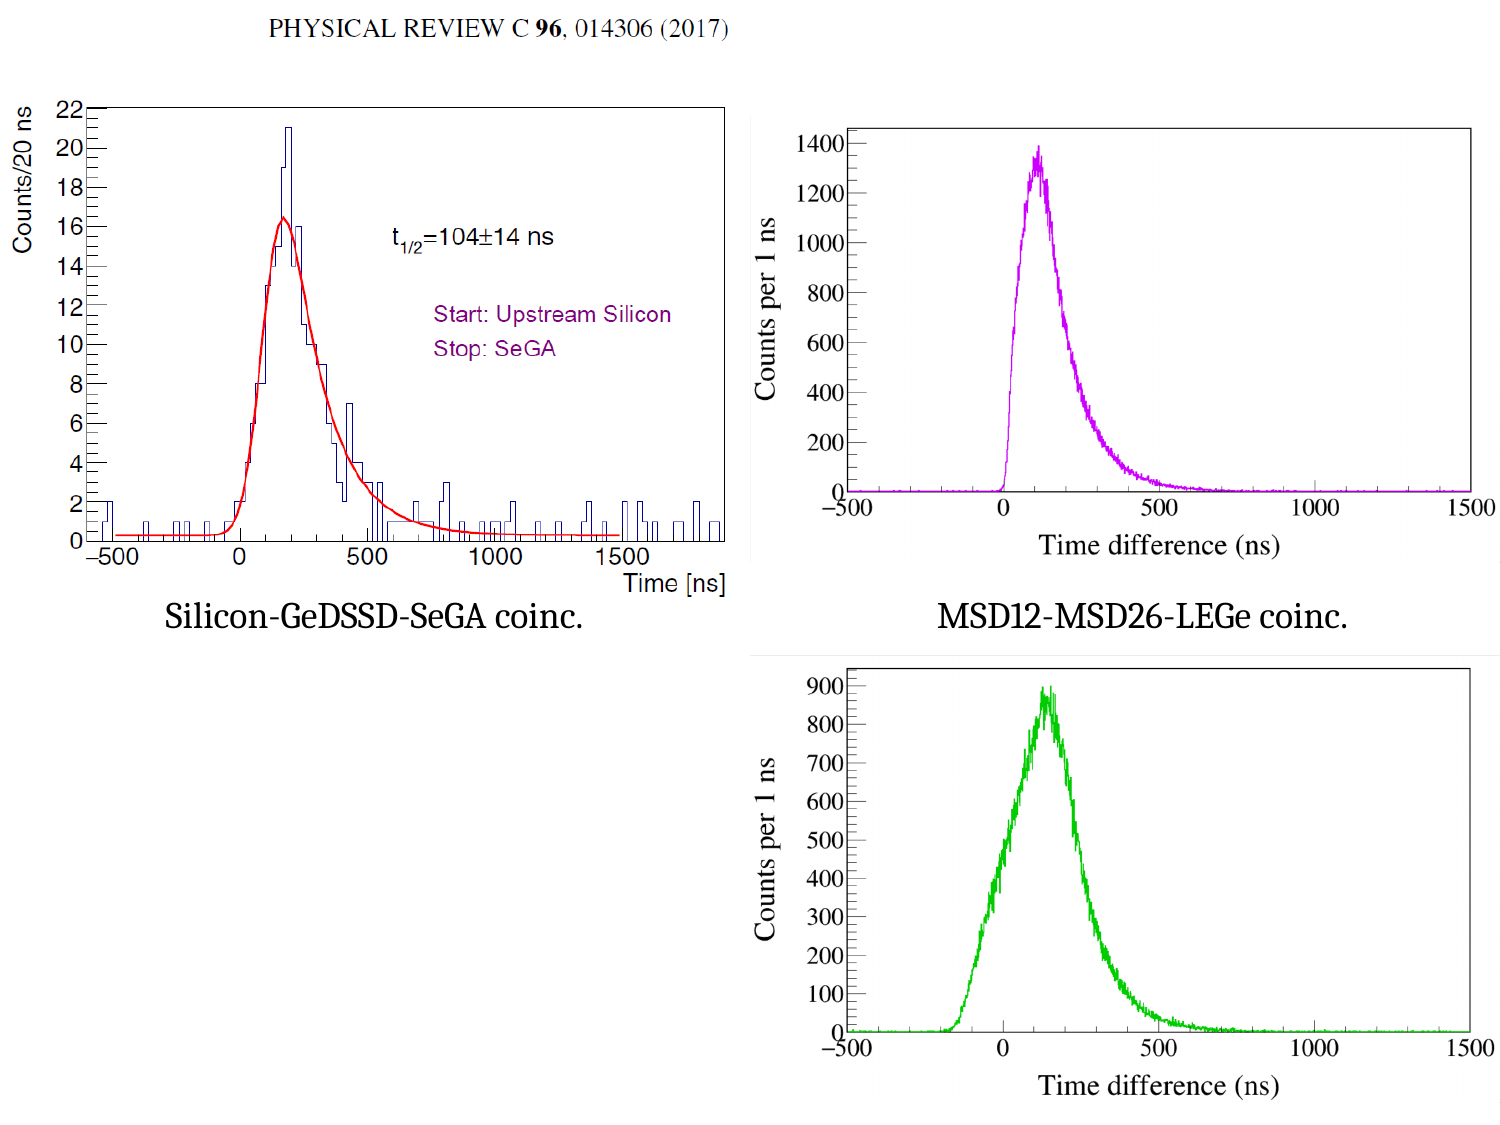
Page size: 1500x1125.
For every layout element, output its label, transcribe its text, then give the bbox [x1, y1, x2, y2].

text_box Silicon-GeDSSD-SeGA coinc. [150, 611, 599, 644]
picture [749, 655, 1500, 1103]
picture [0, 0, 1500, 611]
text_box MSD12-MSD26-LEGe coinc. [922, 583, 1364, 644]
